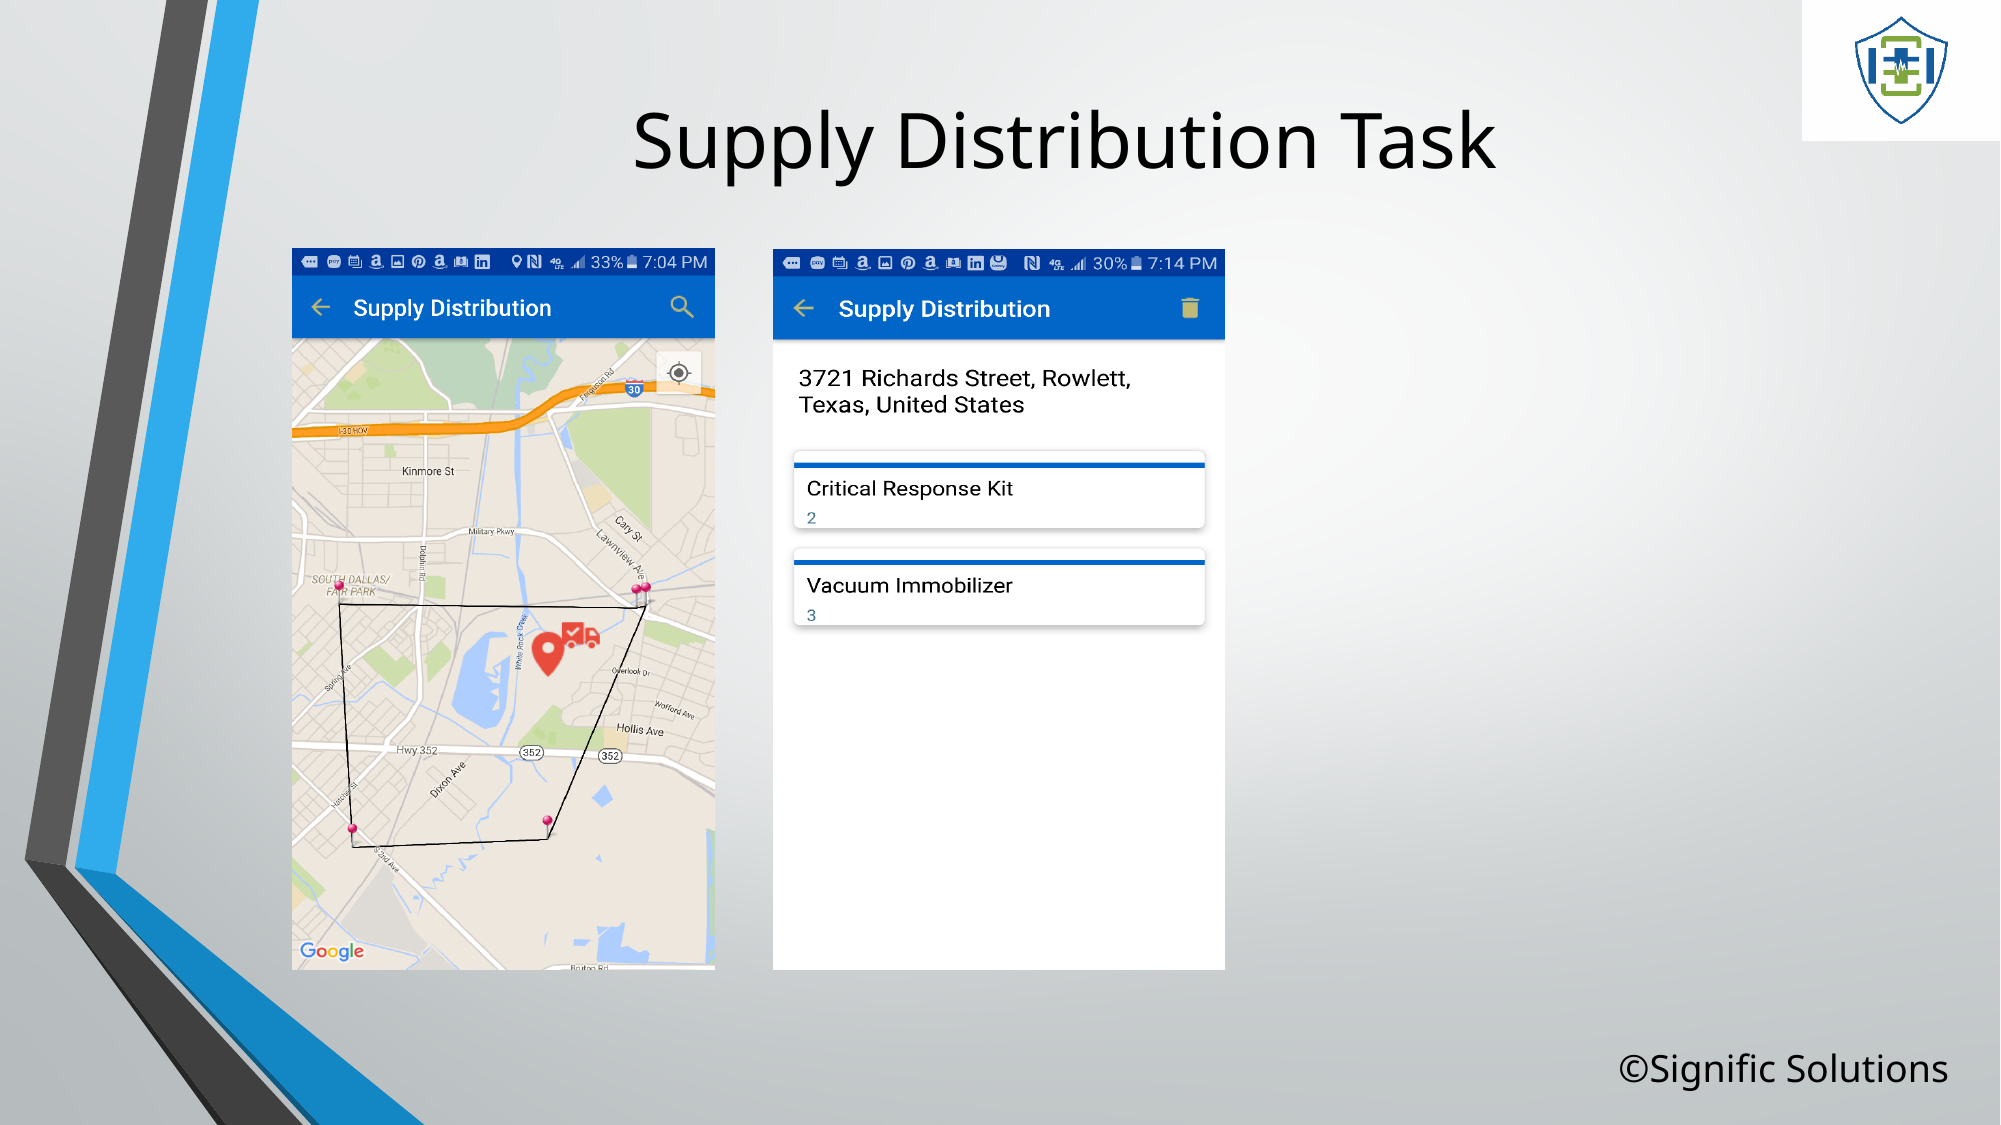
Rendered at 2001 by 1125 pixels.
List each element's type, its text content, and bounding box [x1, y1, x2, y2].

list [773, 249, 1226, 971]
text_box ©Signific Solutions [1603, 1037, 1965, 1098]
picture [292, 248, 715, 971]
picture [1801, 0, 2000, 141]
title Supply Distribution Task [243, 83, 1887, 191]
